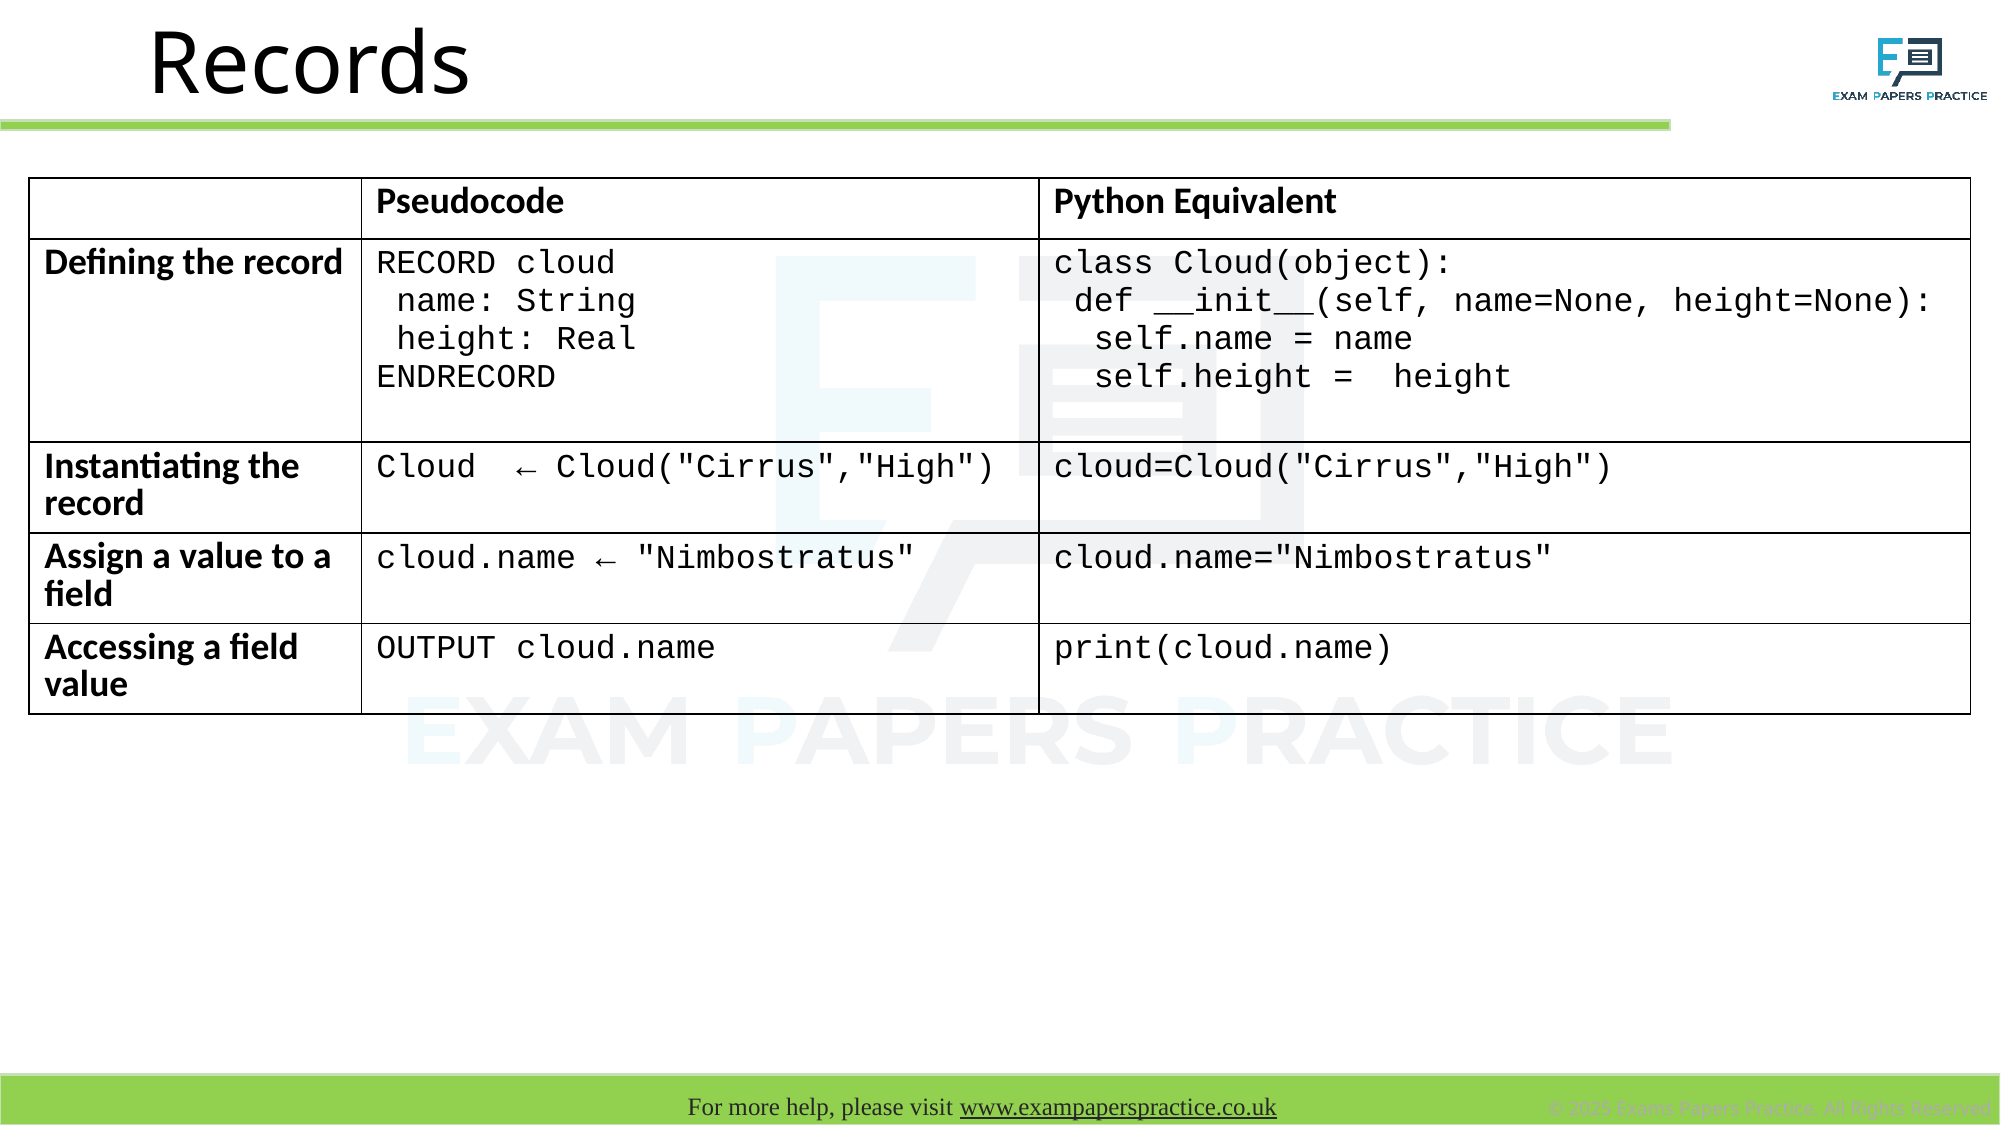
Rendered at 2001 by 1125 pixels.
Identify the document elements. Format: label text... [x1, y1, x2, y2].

table_header Python Equivalent [1040, 179, 1970, 238]
table_cell Cloud ← Cloud("Cirrus","High") [362, 443, 1038, 532]
table_cell Assign a value to a field [30, 534, 361, 623]
table_cell print(cloud.name) [1040, 624, 1970, 713]
table_header Pseudocode [362, 179, 1038, 238]
table_header [30, 179, 361, 238]
table_cell RECORD cloud name: String height: Real ENDRECORD [362, 240, 1038, 441]
table_cell Accessing a field value [30, 624, 361, 713]
table_cell cloud=Cloud("Cirrus","High") [1040, 443, 1970, 532]
table_cell OUTPUT cloud.name [362, 624, 1038, 713]
table_cell class Cloud(object): def __init__(self, name=None, height=None): self.name = name self.height = height [1040, 240, 1970, 441]
title Records [132, 11, 1858, 121]
table_cell Defining the record [30, 240, 361, 441]
table_cell Instantiating the record [30, 443, 361, 532]
table_cell cloud.name="Nimbostratus" [1040, 534, 1970, 623]
table_cell cloud.name ← "Nimbostratus" [362, 534, 1038, 623]
